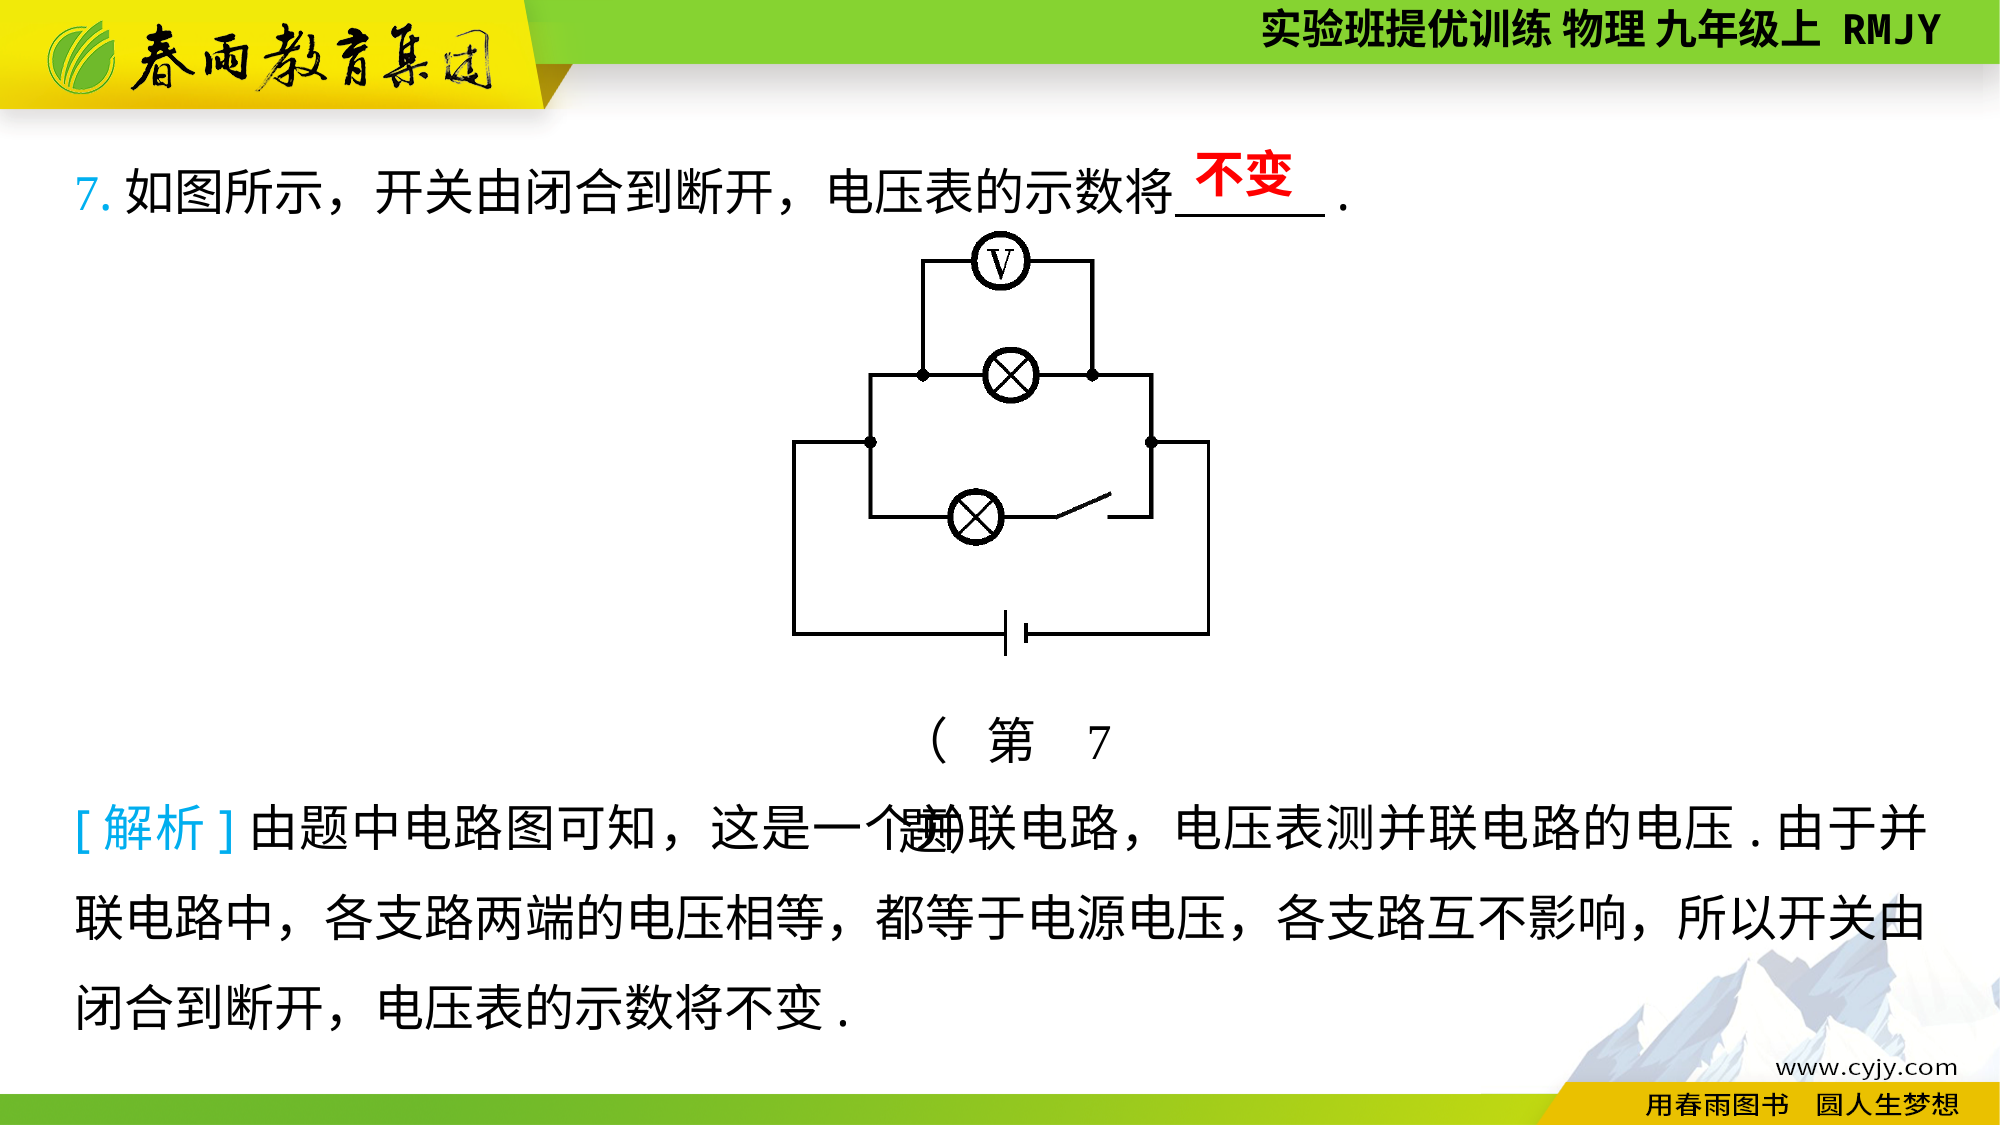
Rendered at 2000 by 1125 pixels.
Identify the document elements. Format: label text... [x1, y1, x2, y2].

list 7.如图所示，开关由闭合到断开，电压表的示数将 . [59, 122, 1944, 229]
text_box （第7题） [883, 672, 1139, 758]
picture [0, 0, 2000, 1125]
text_box 不变 [1179, 134, 1310, 210]
text_box [解析]由题中电路图可知，这是一个并联电路，电压表测并联电路的电压.由于并联电路中，各支路两端的电压相等，都等于电源电压，各支路互不影响，所以开关由闭合到断开，电压表的示数将不变. [59, 758, 1944, 1044]
